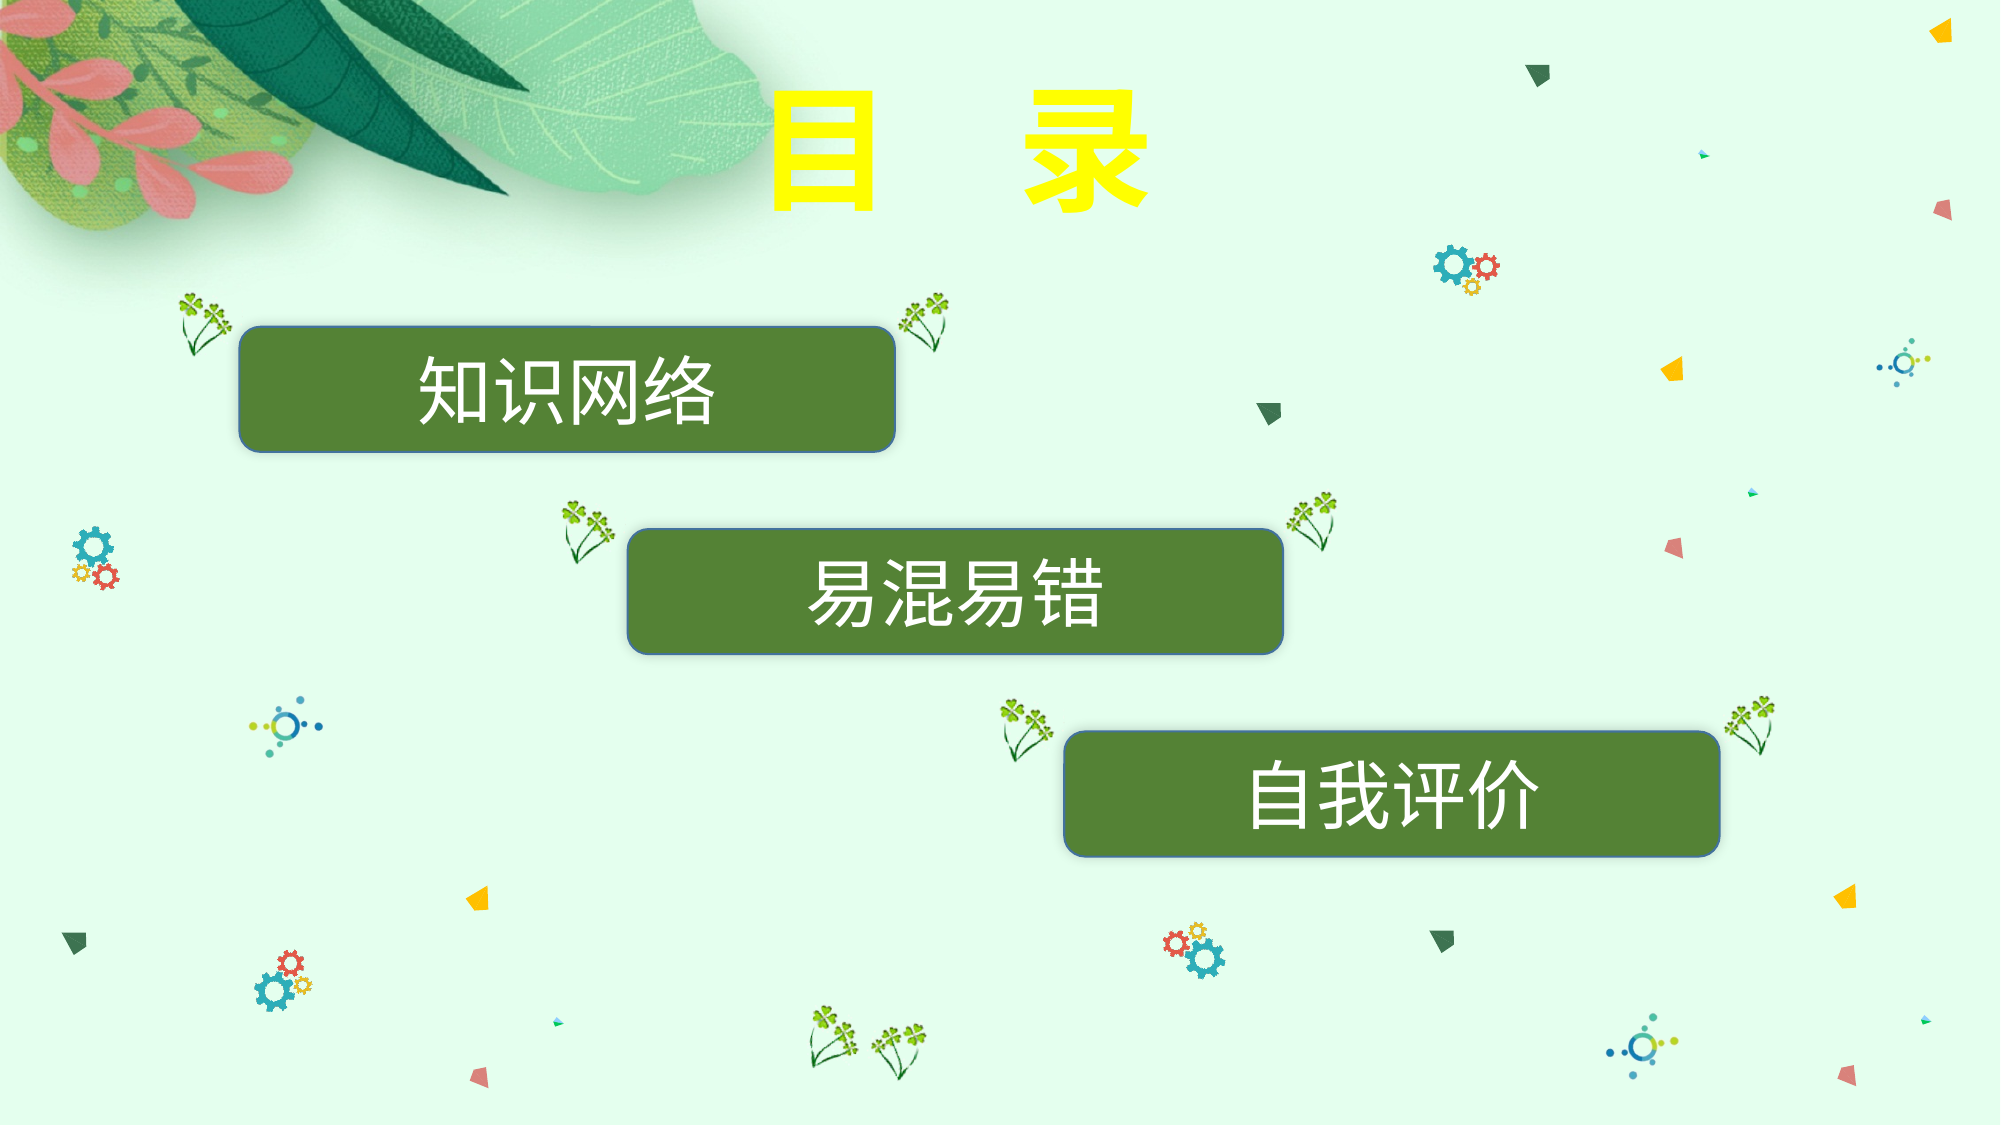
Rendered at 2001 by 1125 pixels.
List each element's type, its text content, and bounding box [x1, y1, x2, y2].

picture [0, 0, 2001, 1125]
text_box 目 录 [740, 55, 1171, 236]
text_box 知识网络 [238, 325, 896, 453]
text_box 自我评价 [1063, 730, 1721, 858]
text_box 易混易错 [626, 528, 1285, 656]
